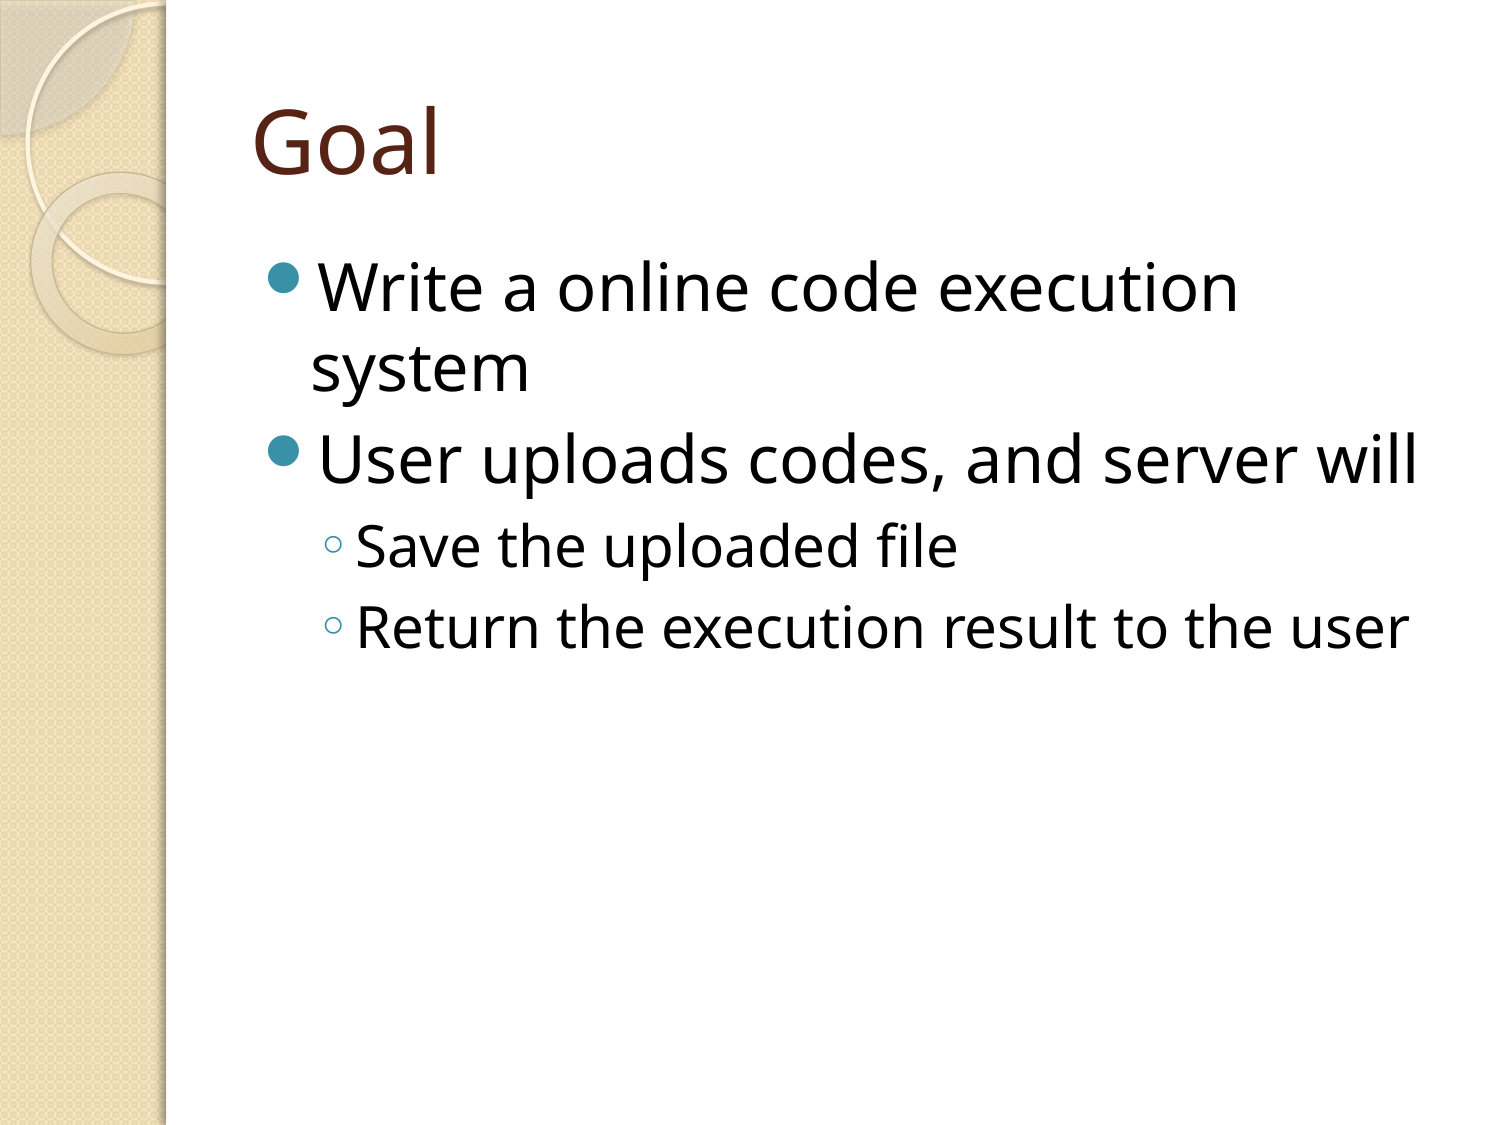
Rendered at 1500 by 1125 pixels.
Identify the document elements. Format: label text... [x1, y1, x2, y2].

title Goal [235, 45, 1466, 233]
list Write a online code execution system User uploads codes, and server will Save the uploaded file Return the execution result to the user [235, 237, 1466, 1025]
